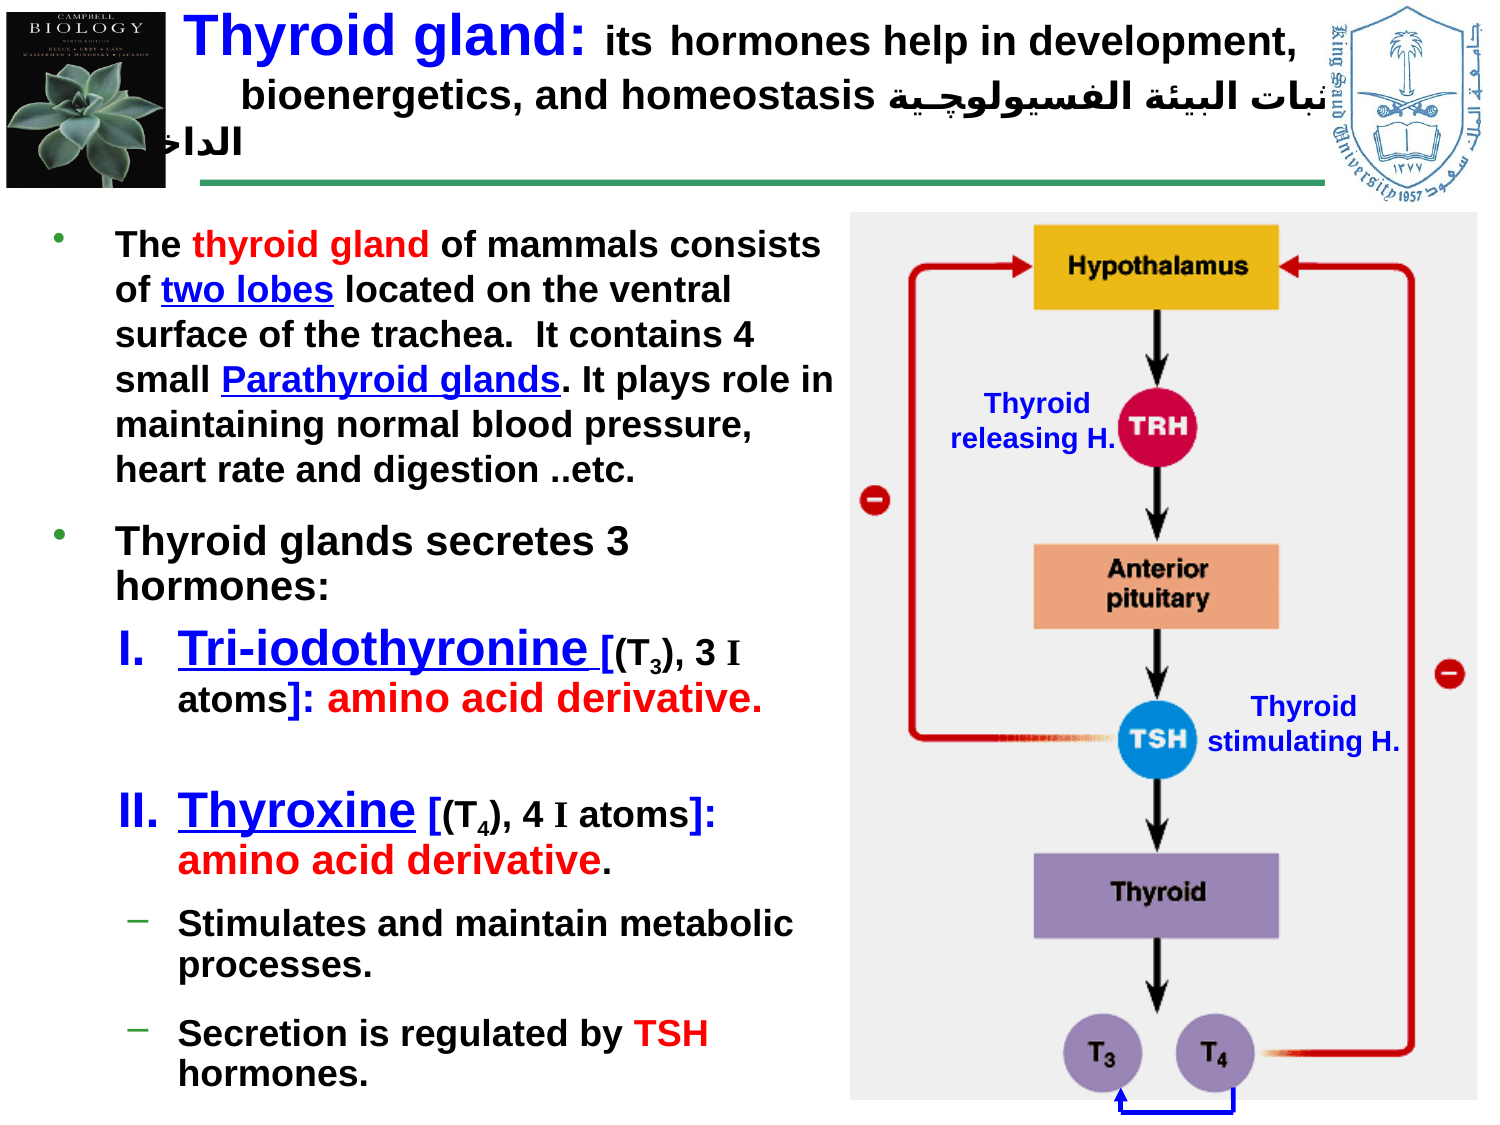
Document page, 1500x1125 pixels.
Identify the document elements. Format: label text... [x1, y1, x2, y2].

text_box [5, 0, 1488, 209]
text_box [1120, 1087, 1234, 1113]
picture [849, 212, 1478, 1101]
list The thyroid gland of mammals consists of two lobes located on the ventral surface of the trachea. It contains 4 small Parathyroid glands. It plays role in maintaining normal blood pressure, heart rate and digestion ..etc. Thyroid glands secretes 3 hormones: Tri-iodothyronine [(T3), 3 I atoms]: amino acid derivative. Thyroxine [(T4), 4 I atoms]: amino acid derivative. Stimulates and maintain metabolic processes. Secretion is regulated by TSH hormones. [0, 212, 845, 1103]
